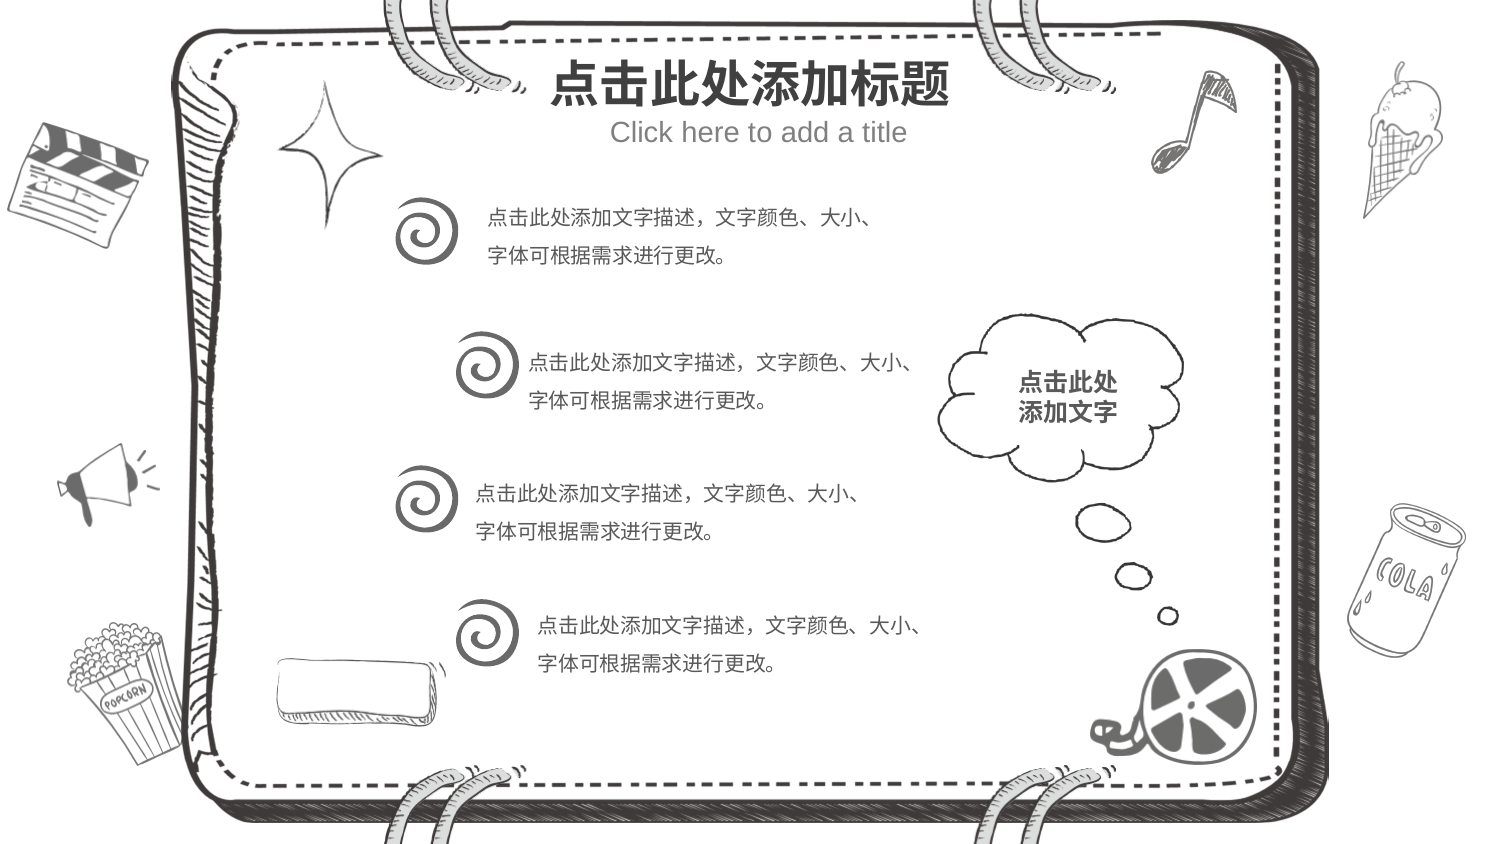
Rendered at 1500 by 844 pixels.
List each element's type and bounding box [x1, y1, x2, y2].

picture [1363, 61, 1443, 220]
picture [7, 122, 149, 249]
picture [57, 443, 160, 527]
picture [66, 0, 1329, 844]
text_box [915, 237, 1420, 844]
text_box [507, 45, 993, 156]
picture [1420, 503, 1466, 659]
